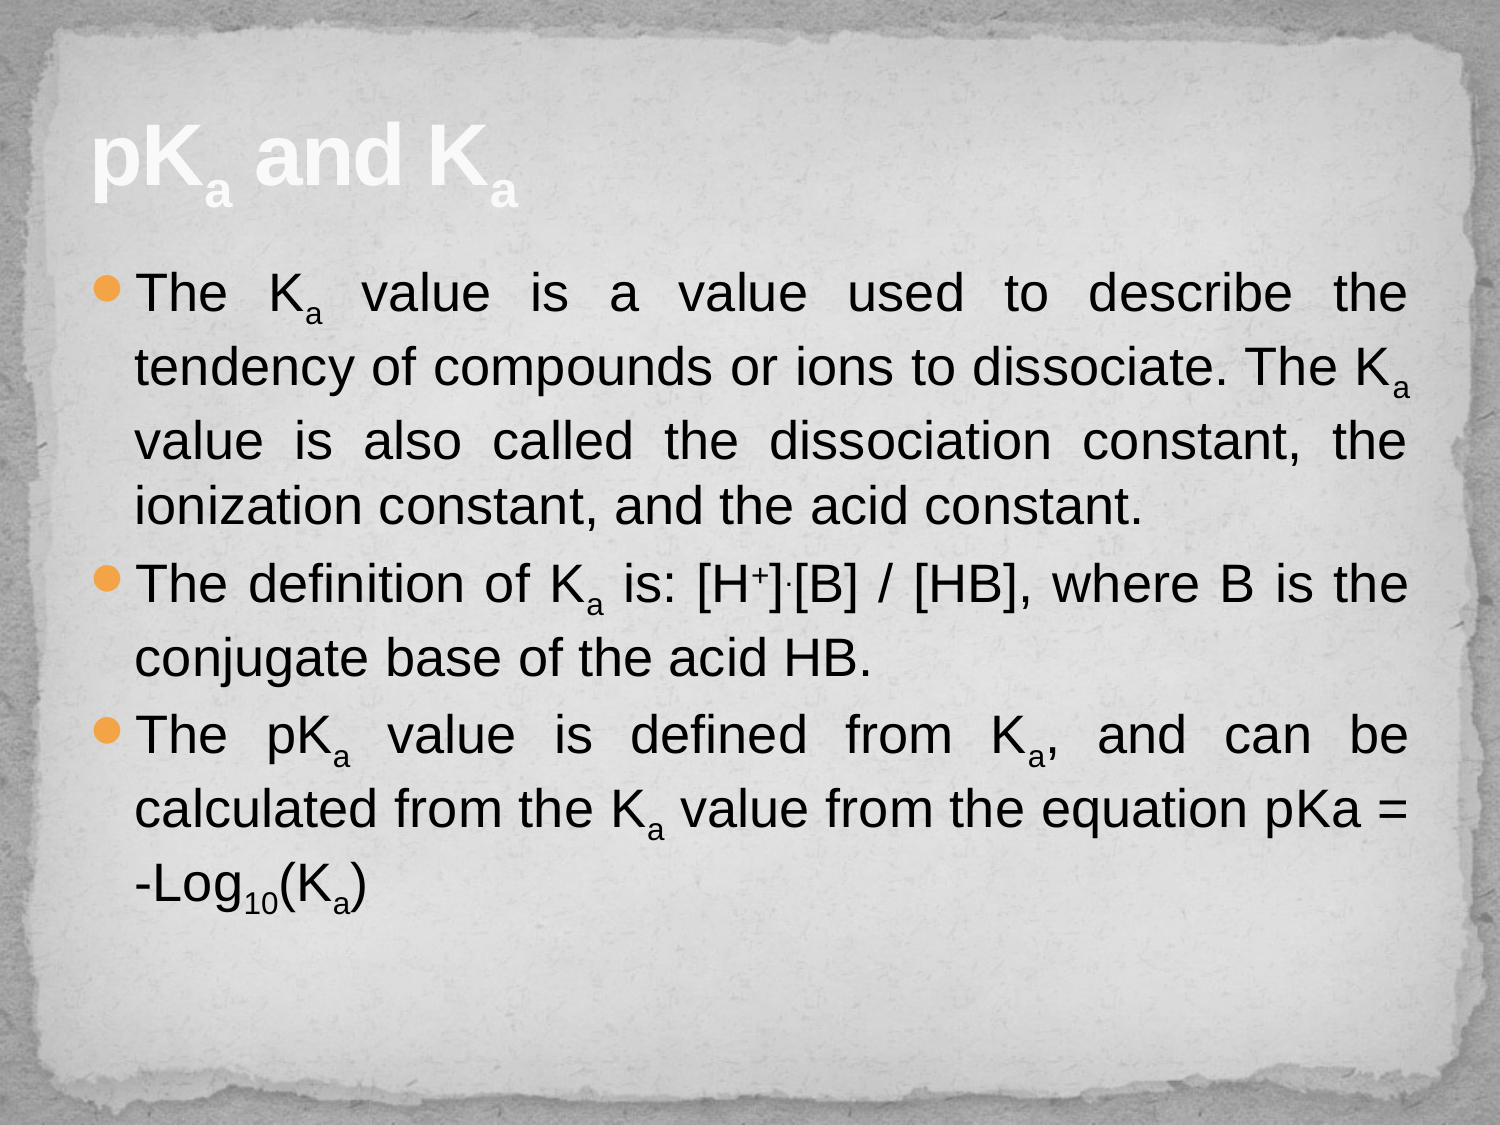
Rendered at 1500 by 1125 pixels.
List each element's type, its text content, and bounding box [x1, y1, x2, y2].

title pKa and Ka [74, 24, 1425, 225]
list The Ka value is a value used to describe the tendency of compounds or ions to dissociate. The Ka value is also called the dissociation constant, the ionization constant, and the acid constant. The definition of Ka is: [H+].[B] / [HB], where B is the conjugate base of the acid HB. The pKa value is defined from Ka, and can be calculated from the Ka value from the equation pKa = -Log10(Ka) [75, 249, 1425, 1000]
